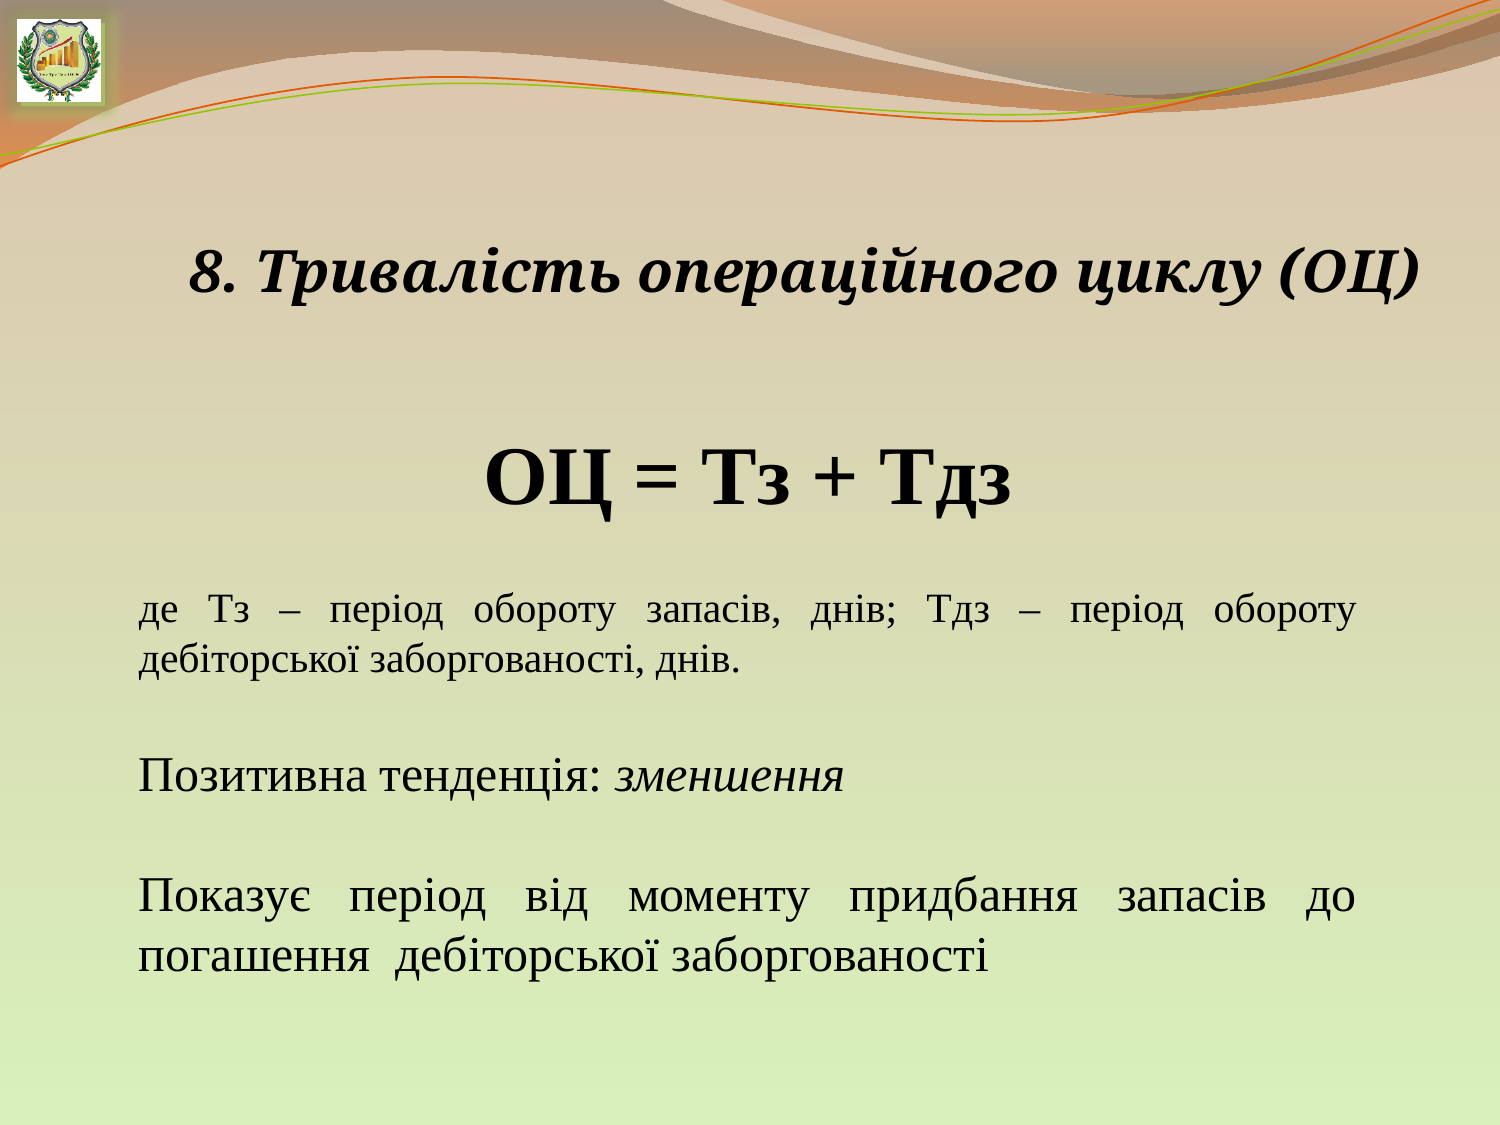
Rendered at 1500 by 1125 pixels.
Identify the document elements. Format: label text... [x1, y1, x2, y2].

text_box 8. Тривалість операційного циклу (ОЦ) [175, 226, 1436, 312]
text_box ОЦ = Тз + Тдз де Тз – період обороту запасів, днів; Тдз – період обороту дебіторської заборгованості, днів. Позитивна тенденція: зменшення Показує період від моменту придбання запасів до погашення дебіторської заборгованості [123, 413, 1372, 989]
picture [17, 18, 101, 102]
